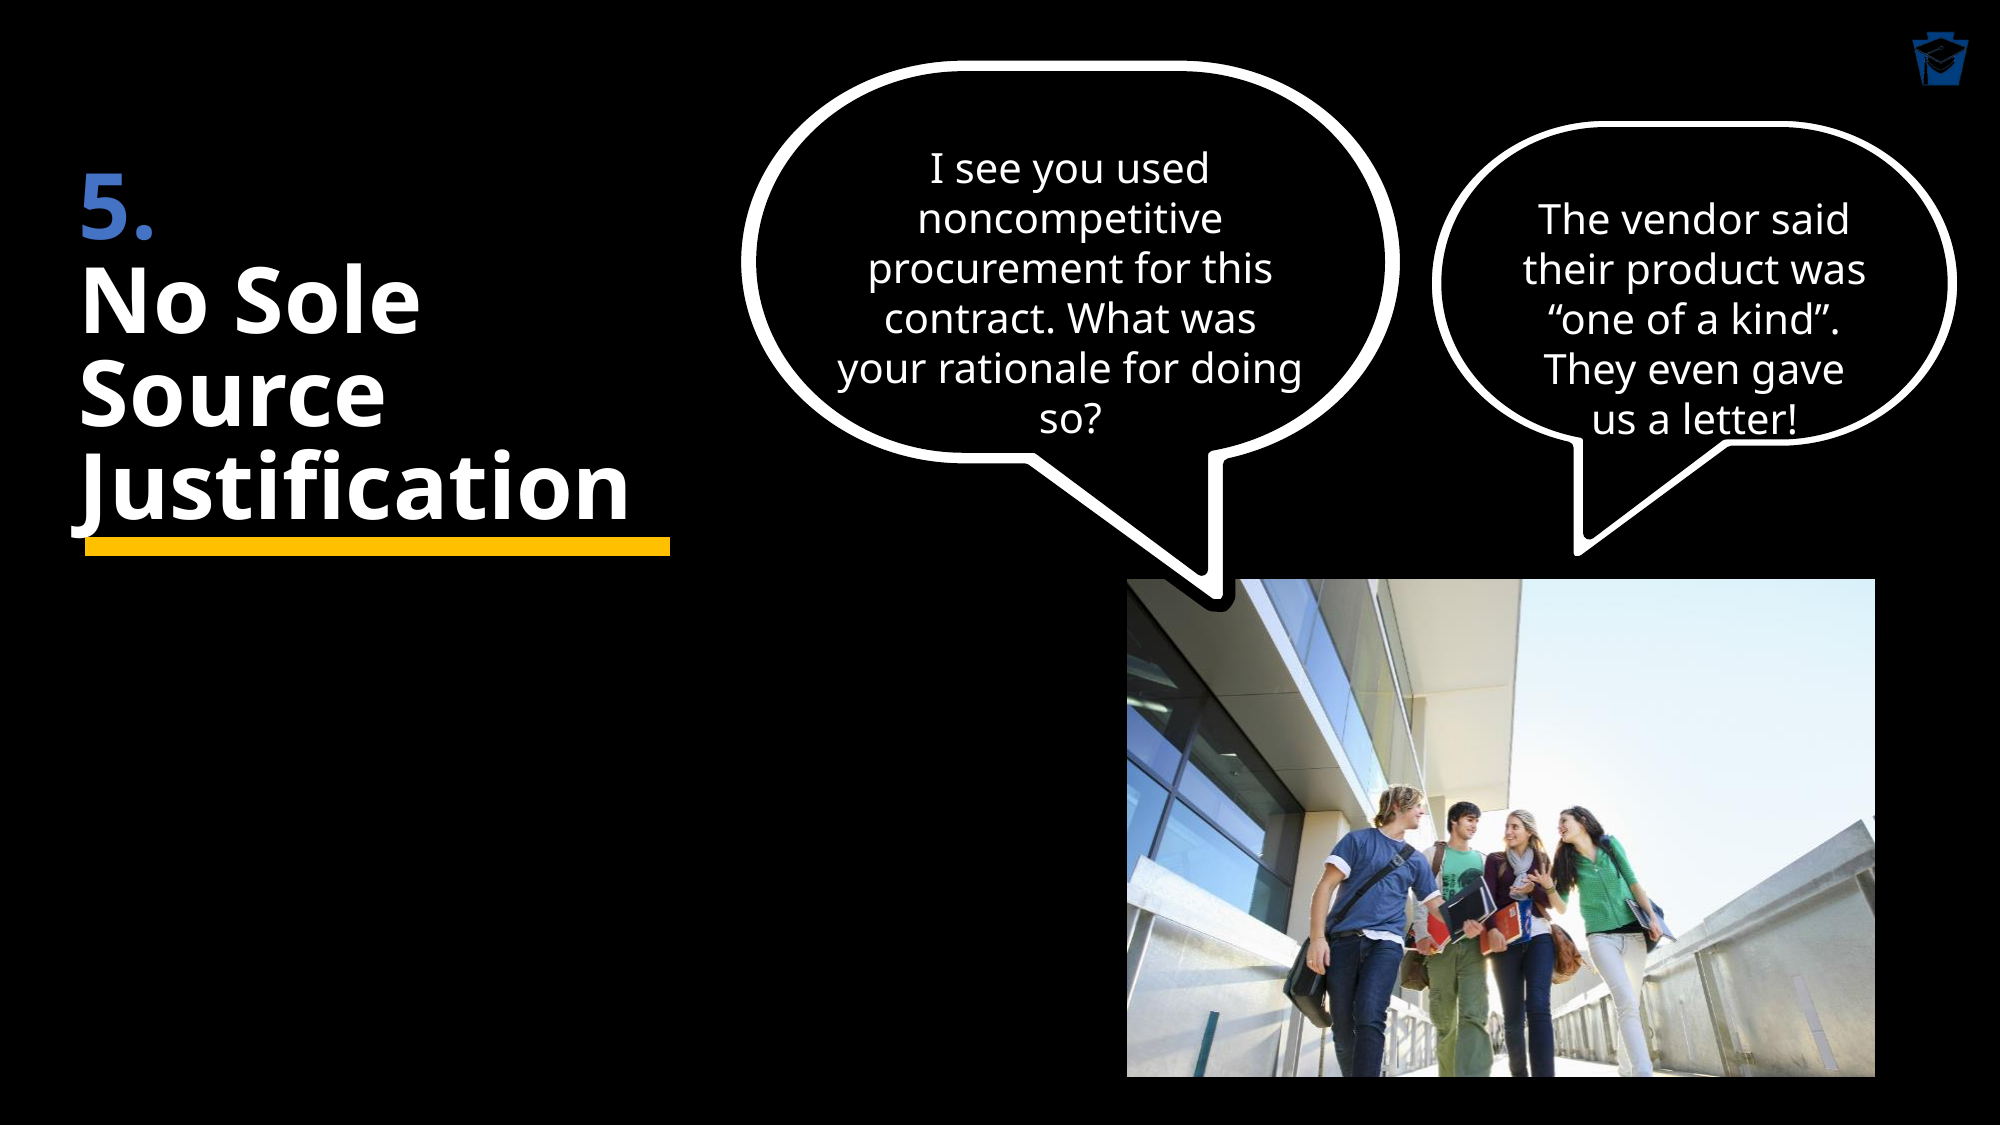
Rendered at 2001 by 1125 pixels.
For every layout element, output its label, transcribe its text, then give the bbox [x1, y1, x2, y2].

text_box I see you used noncompetitive procurement for this contract. What was your rationale for doing so? [821, 134, 1320, 450]
picture [1904, 21, 1977, 93]
text_box [1425, 114, 1964, 419]
title 5. No Sole Source Justification [64, 157, 691, 547]
text_box [867, 450, 1275, 579]
text_box [734, 54, 1407, 425]
text_box [1567, 450, 1808, 563]
picture [1127, 579, 1875, 1077]
text_box The vendor said their product was “one of a kind”. They even gave us a letter! [1500, 185, 1889, 450]
